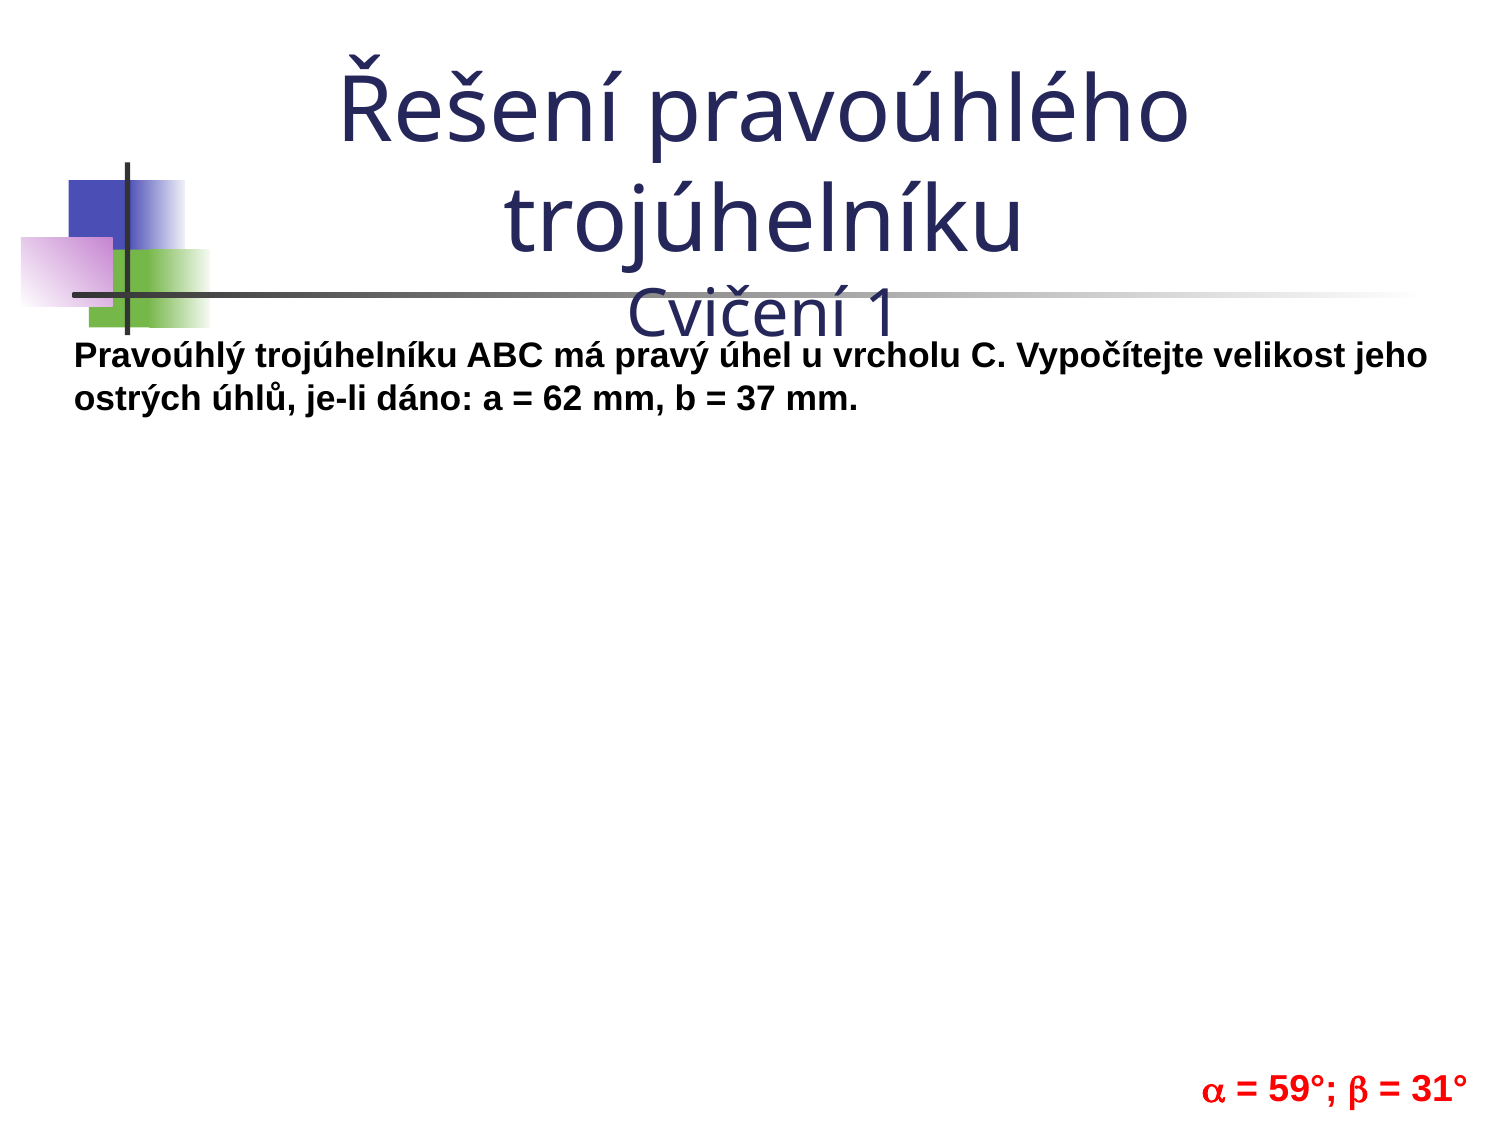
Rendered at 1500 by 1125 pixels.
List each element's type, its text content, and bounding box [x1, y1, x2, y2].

text_box a = 59°; b = 31° [1187, 1057, 1500, 1117]
text_box Řešení pravoúhlého trojúhelníku Cvičení 1 [59, 42, 1471, 324]
text_box Pravoúhlý trojúhelníku ABC má pravý úhel u vrcholu C. Vypočítejte velikost jeho ostrých úhlů, je-li dáno: a = 62 mm, b = 37 mm. [58, 324, 1500, 425]
